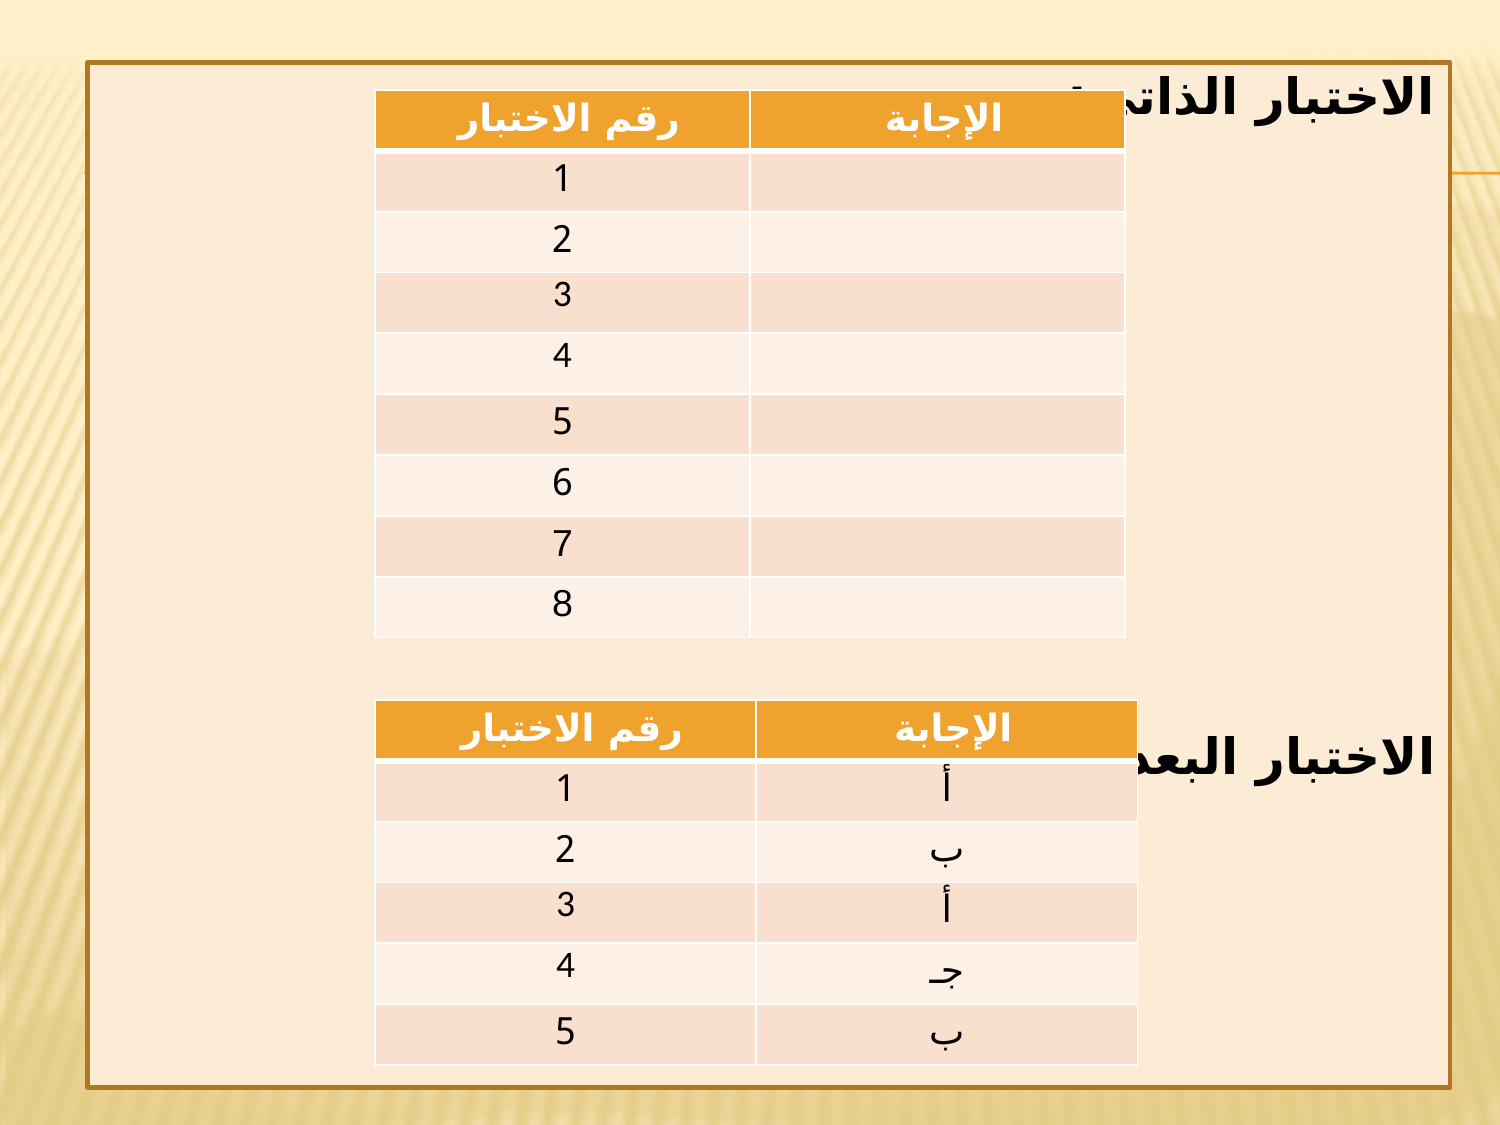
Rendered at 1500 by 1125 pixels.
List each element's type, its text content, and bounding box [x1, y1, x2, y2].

table_cell أ [757, 764, 1137, 821]
table_cell ب [757, 1005, 1137, 1064]
table_cell 1 [376, 764, 755, 821]
table_cell 2 [376, 213, 749, 272]
table_header الإجابة [751, 91, 1124, 148]
table_cell [751, 456, 1124, 515]
table_cell [751, 334, 1124, 393]
table_cell 6 [376, 456, 749, 515]
table_cell 8 [376, 578, 749, 637]
table_header رقم الاختبار [376, 91, 749, 148]
table_cell [751, 273, 1124, 332]
table_cell 3 [376, 883, 755, 942]
table_cell 4 [376, 944, 755, 1003]
table_cell [751, 213, 1124, 272]
table_cell 5 [376, 1005, 755, 1064]
table_cell [751, 517, 1124, 576]
table_cell [751, 578, 1124, 637]
table_cell 3 [376, 273, 749, 332]
table_cell 1 [376, 154, 749, 211]
table_cell أ [757, 883, 1137, 942]
text_box الاختبار الذاتي: الاختبار البعدي: [85, 60, 1452, 1090]
table_cell جـ [757, 944, 1137, 1003]
table_cell ب [757, 823, 1137, 882]
table_cell [751, 395, 1124, 454]
table_cell 5 [376, 395, 749, 454]
table_header رقم الاختبار [376, 701, 755, 758]
table_cell [751, 154, 1124, 211]
table_cell 7 [376, 517, 749, 576]
table_cell 2 [376, 823, 755, 882]
table_header الإجابة [757, 701, 1137, 758]
table_cell 4 [376, 334, 749, 393]
